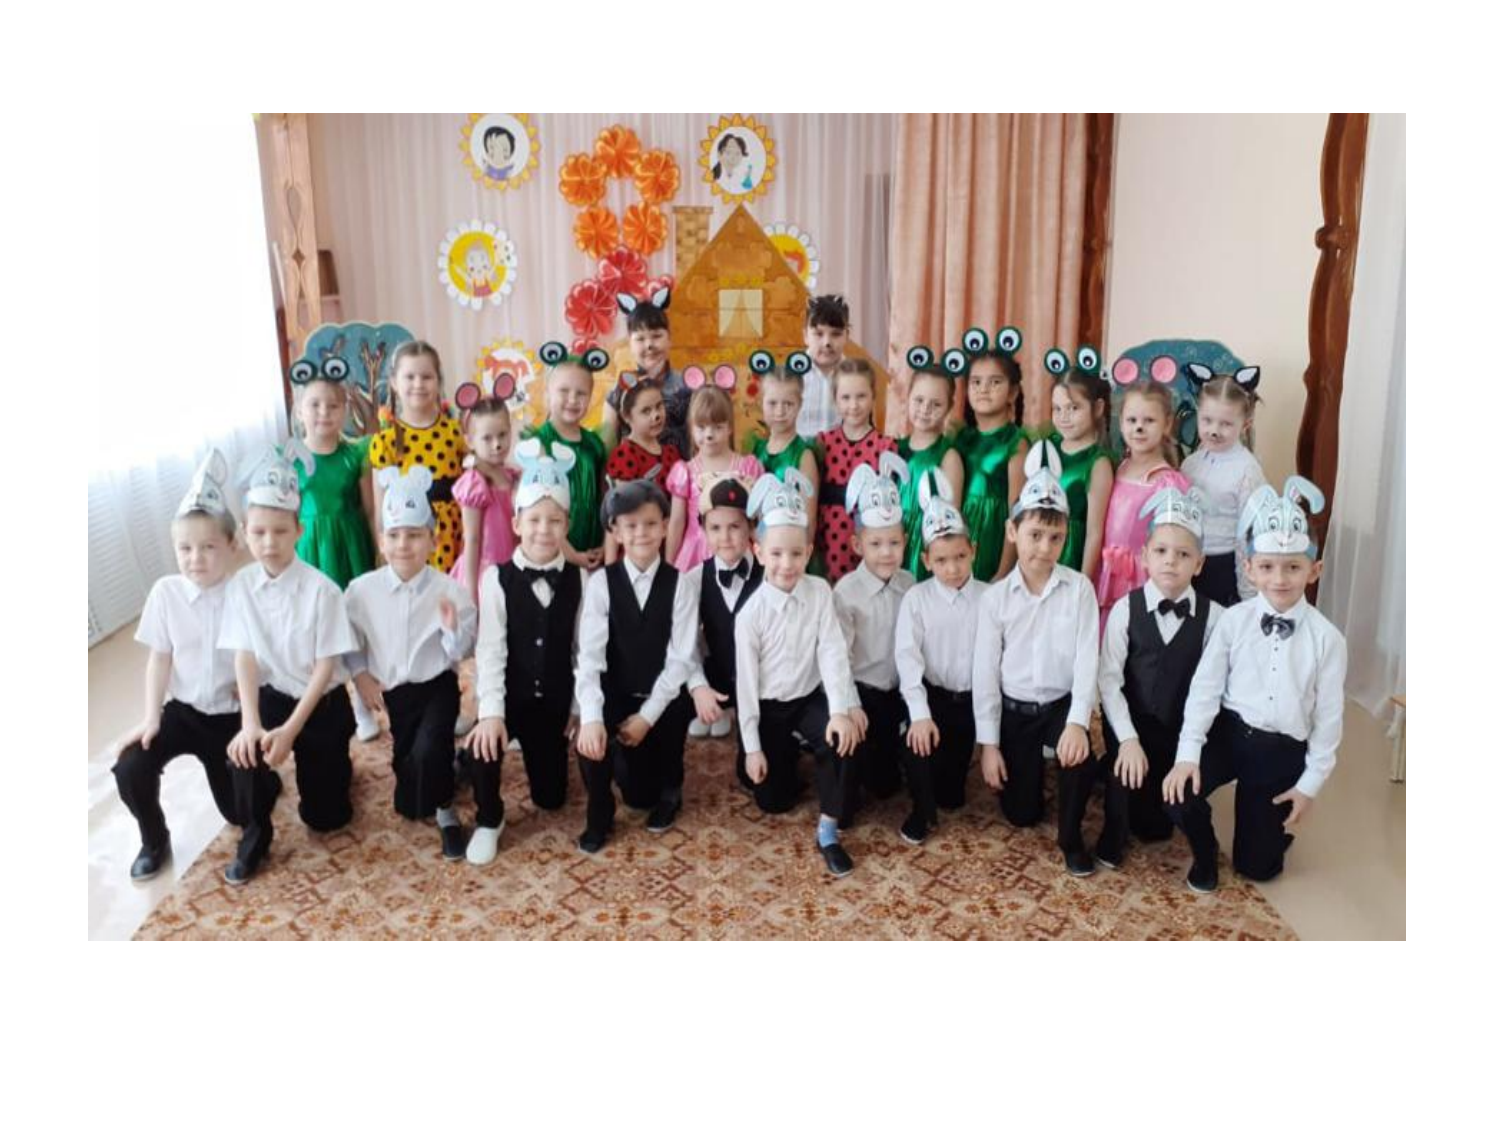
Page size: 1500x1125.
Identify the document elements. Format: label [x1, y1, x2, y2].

list [88, 113, 1407, 941]
